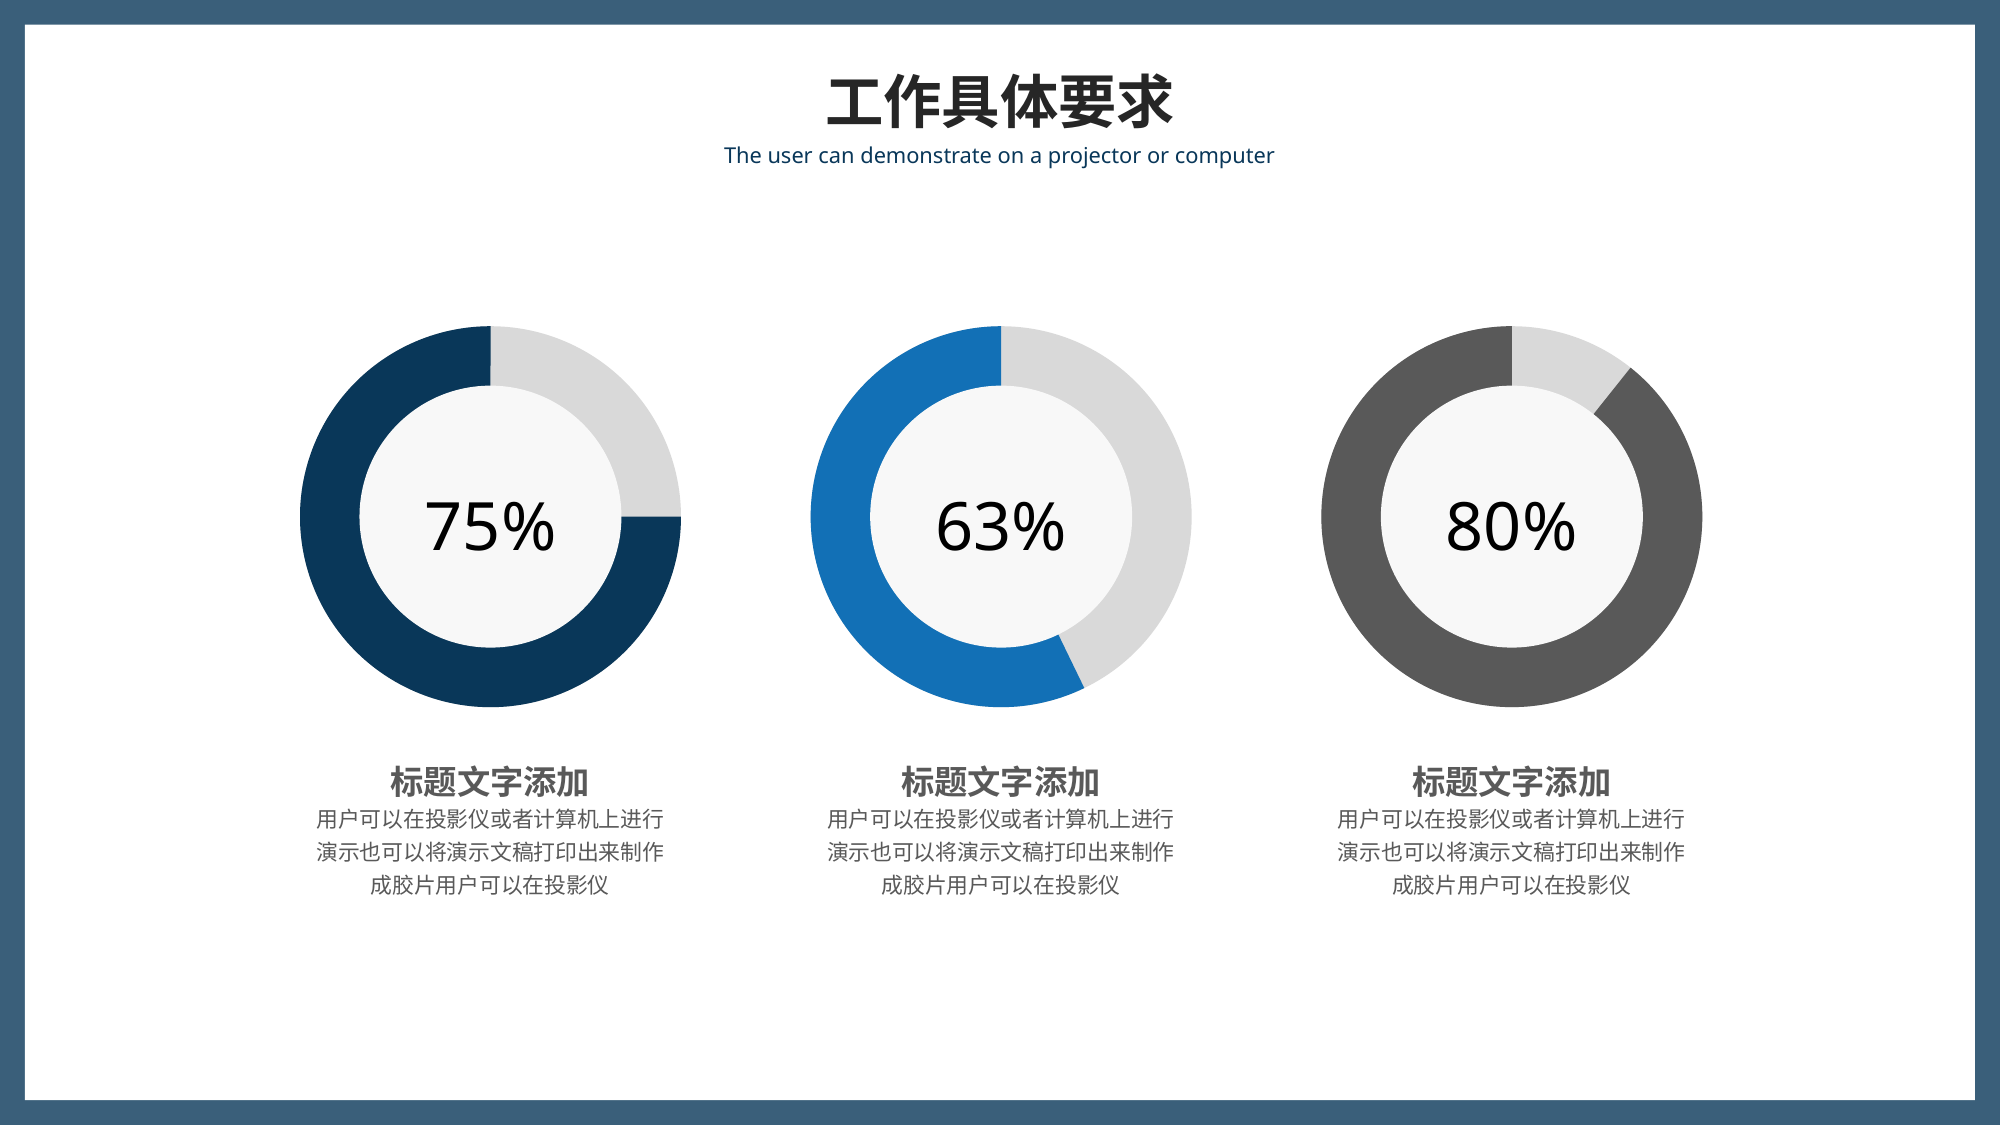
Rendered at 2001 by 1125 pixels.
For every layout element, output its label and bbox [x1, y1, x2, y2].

text_box [807, 745, 1196, 907]
text_box [810, 326, 1192, 708]
text_box [296, 745, 685, 907]
text_box [299, 326, 681, 708]
text_box [1317, 745, 1706, 907]
text_box [690, 58, 1309, 176]
text_box [1321, 326, 1703, 708]
